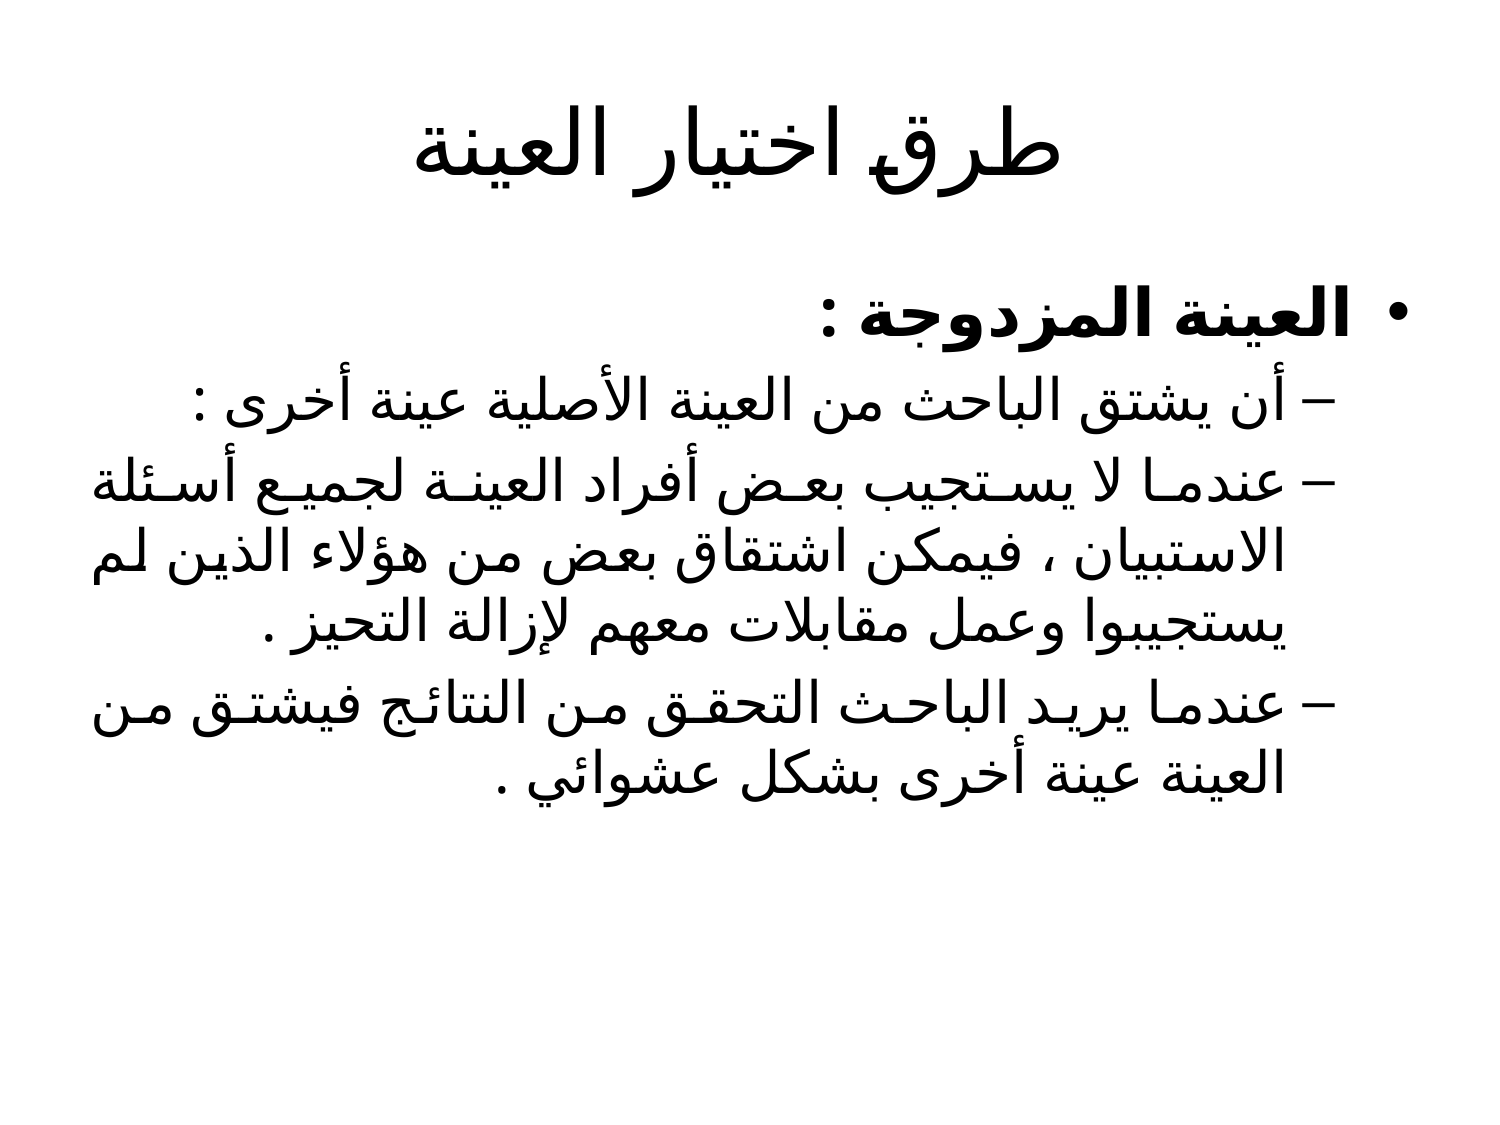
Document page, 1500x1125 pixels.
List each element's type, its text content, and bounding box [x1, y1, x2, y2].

title طرق اختيار العينة [75, 45, 1425, 233]
list العينة المزدوجة : أن يشتق الباحث من العينة الأصلية عينة أخرى : عندما لا يستجيب بعض أفراد العينة لجميع أسئلة الاستبيان ، فيمكن اشتقاق بعض من هؤلاء الذين لم يستجيبوا وعمل مقابلات معهم لإزالة التحيز . عندما يريد الباحث التحقق من النتائج فيشتق من العينة عينة أخرى بشكل عشوائي . [75, 262, 1425, 1005]
